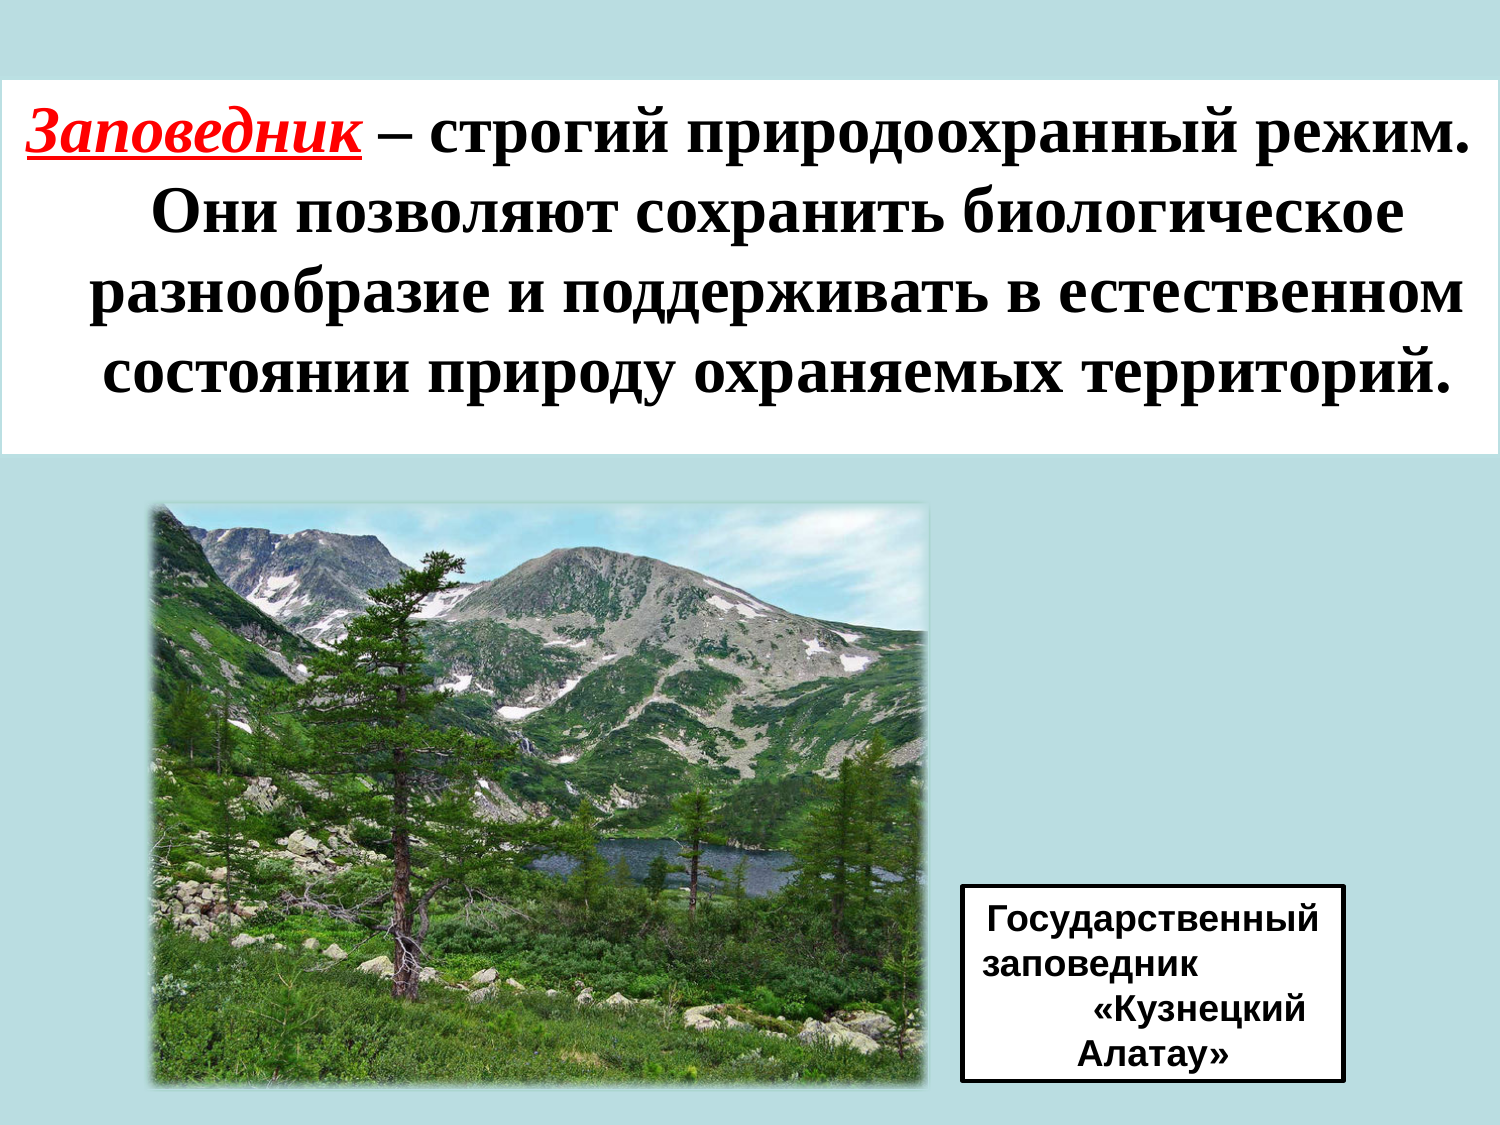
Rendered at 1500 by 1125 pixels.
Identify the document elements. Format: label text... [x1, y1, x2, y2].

text_box Заповедник – строгий природоохранный режим. Они позволяют сохранить биологическое разнообразие и поддерживать в естественном состоянии природу охраняемых территорий. [0, 76, 1500, 458]
text_box Государственный заповедник «Кузнецкий Алатау» [960, 884, 1346, 1083]
picture [147, 503, 928, 1089]
